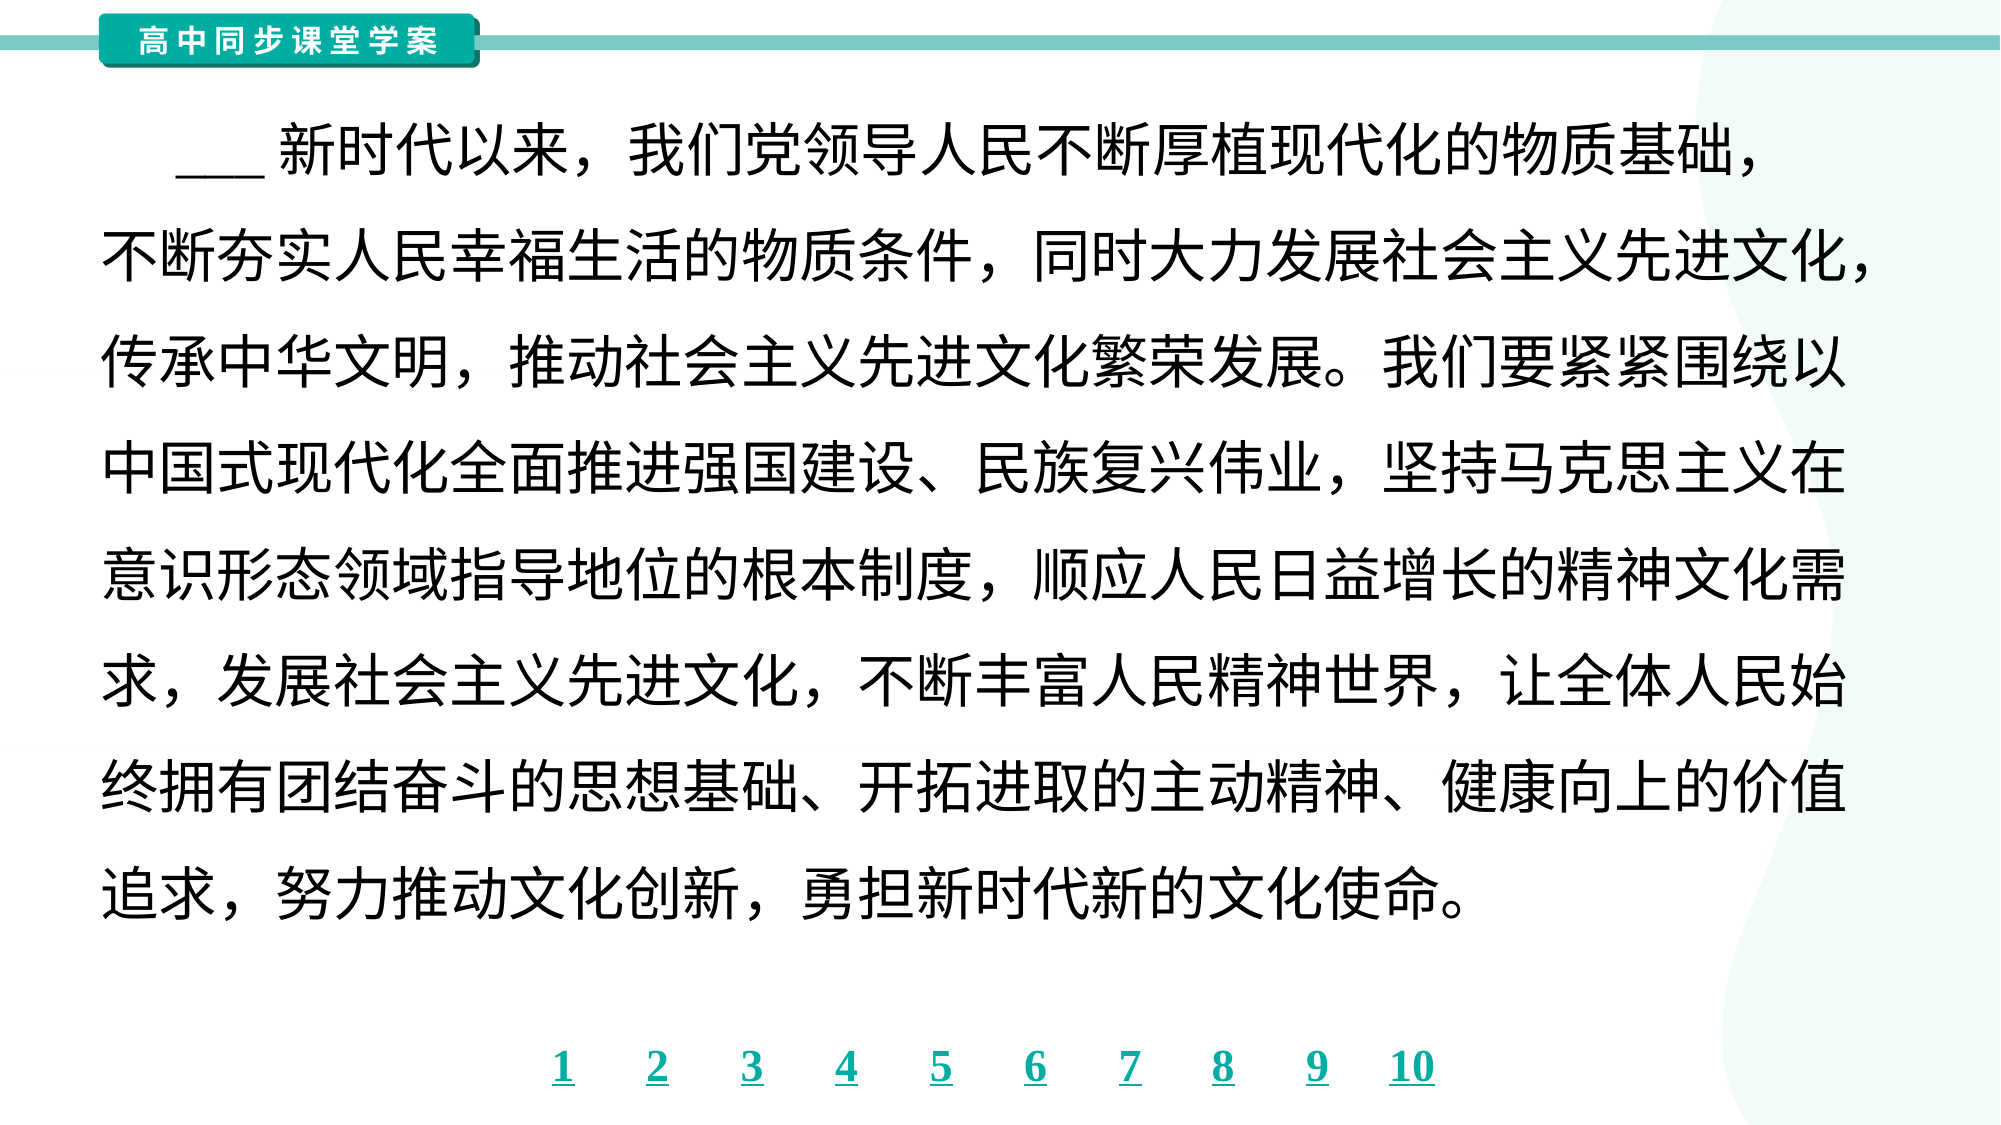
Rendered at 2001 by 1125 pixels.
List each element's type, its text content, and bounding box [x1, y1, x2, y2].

picture [0, 0, 2000, 1125]
text_box ___新时代以来，我们党领导人民不断厚植现代化的物质基础， 不断夯实人民幸福生活的物质条件，同时大力发展社会主义先进文化， 传承中华文明，推动社会主义先进文化繁荣发展。我们要紧紧围绕以 中国式现代化全面推进强国建设、民族复兴伟业，坚持马克思主义在 意识形态领域指导地位的根本制度，顺应人民日益增长的精神文化需 求，发展社会主义先进文化，不断丰富人民精神世界，让全体人民始 终拥有团结奋斗的思想基础、开拓进取的主动精神、健康向上的价值 追求，努力推动文化创新，勇担新时代新的文化使命。 [100, 76, 1899, 927]
